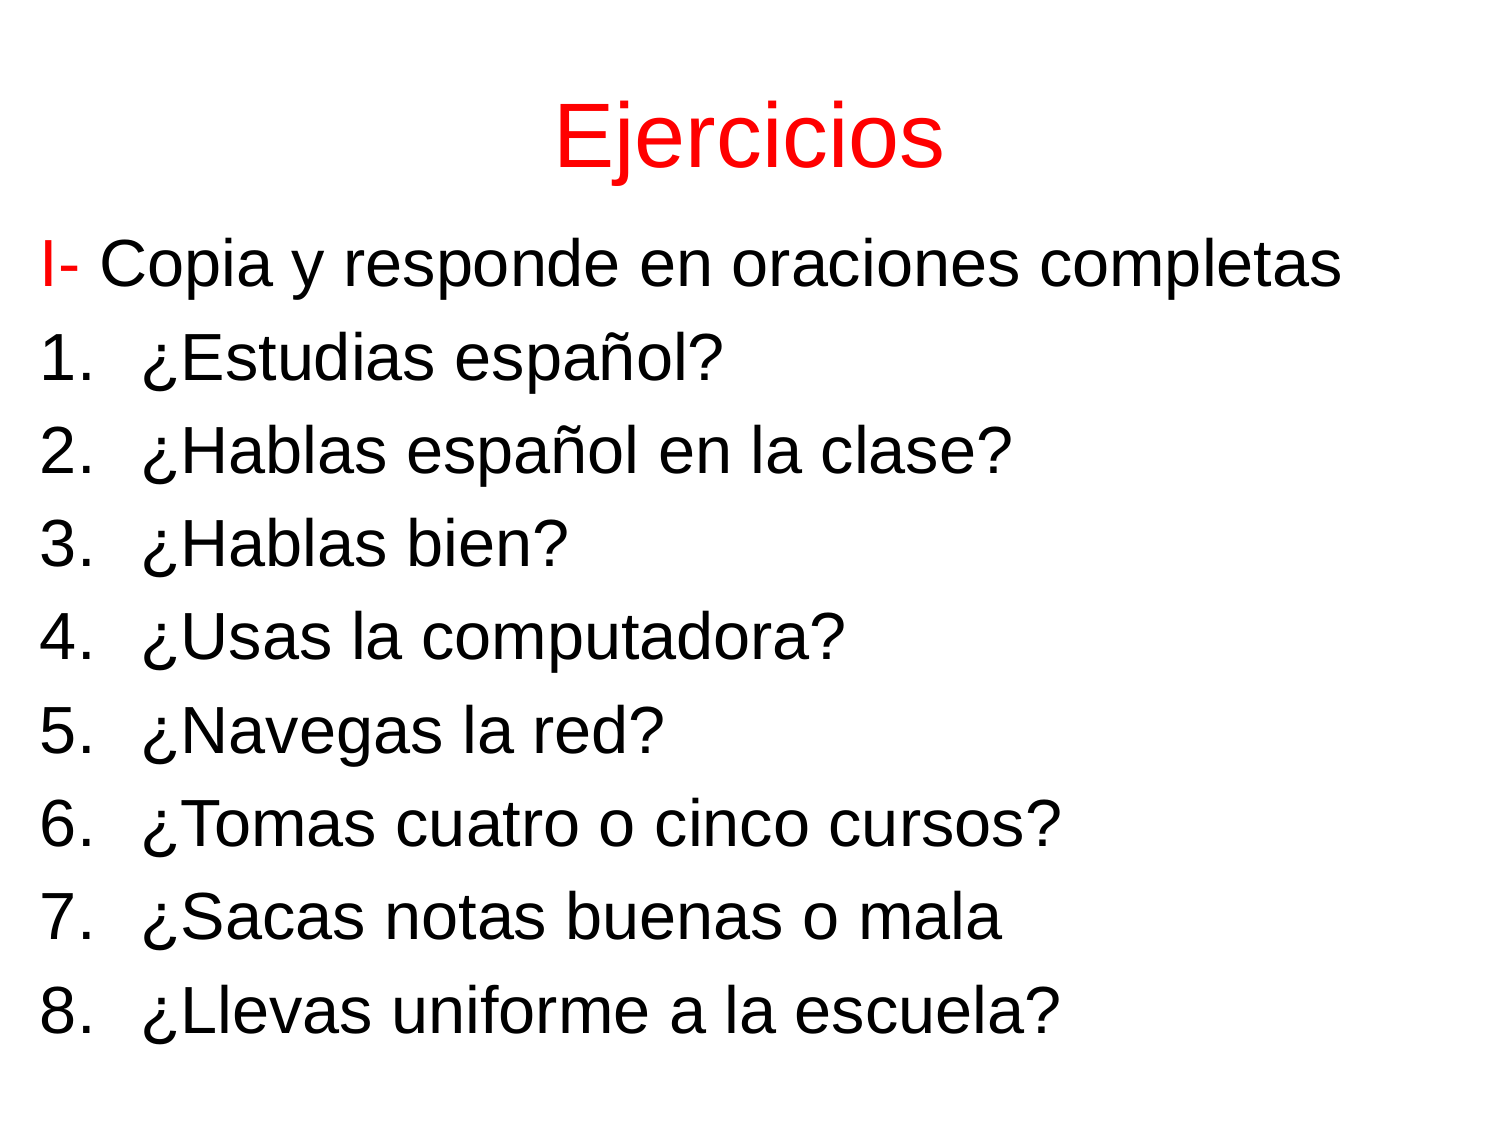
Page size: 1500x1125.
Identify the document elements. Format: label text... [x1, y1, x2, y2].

title Ejercicios [75, 37, 1425, 212]
text_box I- Copia y responde en oraciones completas ¿Estudias español? ¿Hablas español en la clase? ¿Hablas bien? ¿Usas la computadora? ¿Navegas la red? ¿Tomas cuatro o cinco cursos? ¿Sacas notas buenas o mala ¿Llevas uniforme a la escuela? [24, 212, 1450, 1088]
